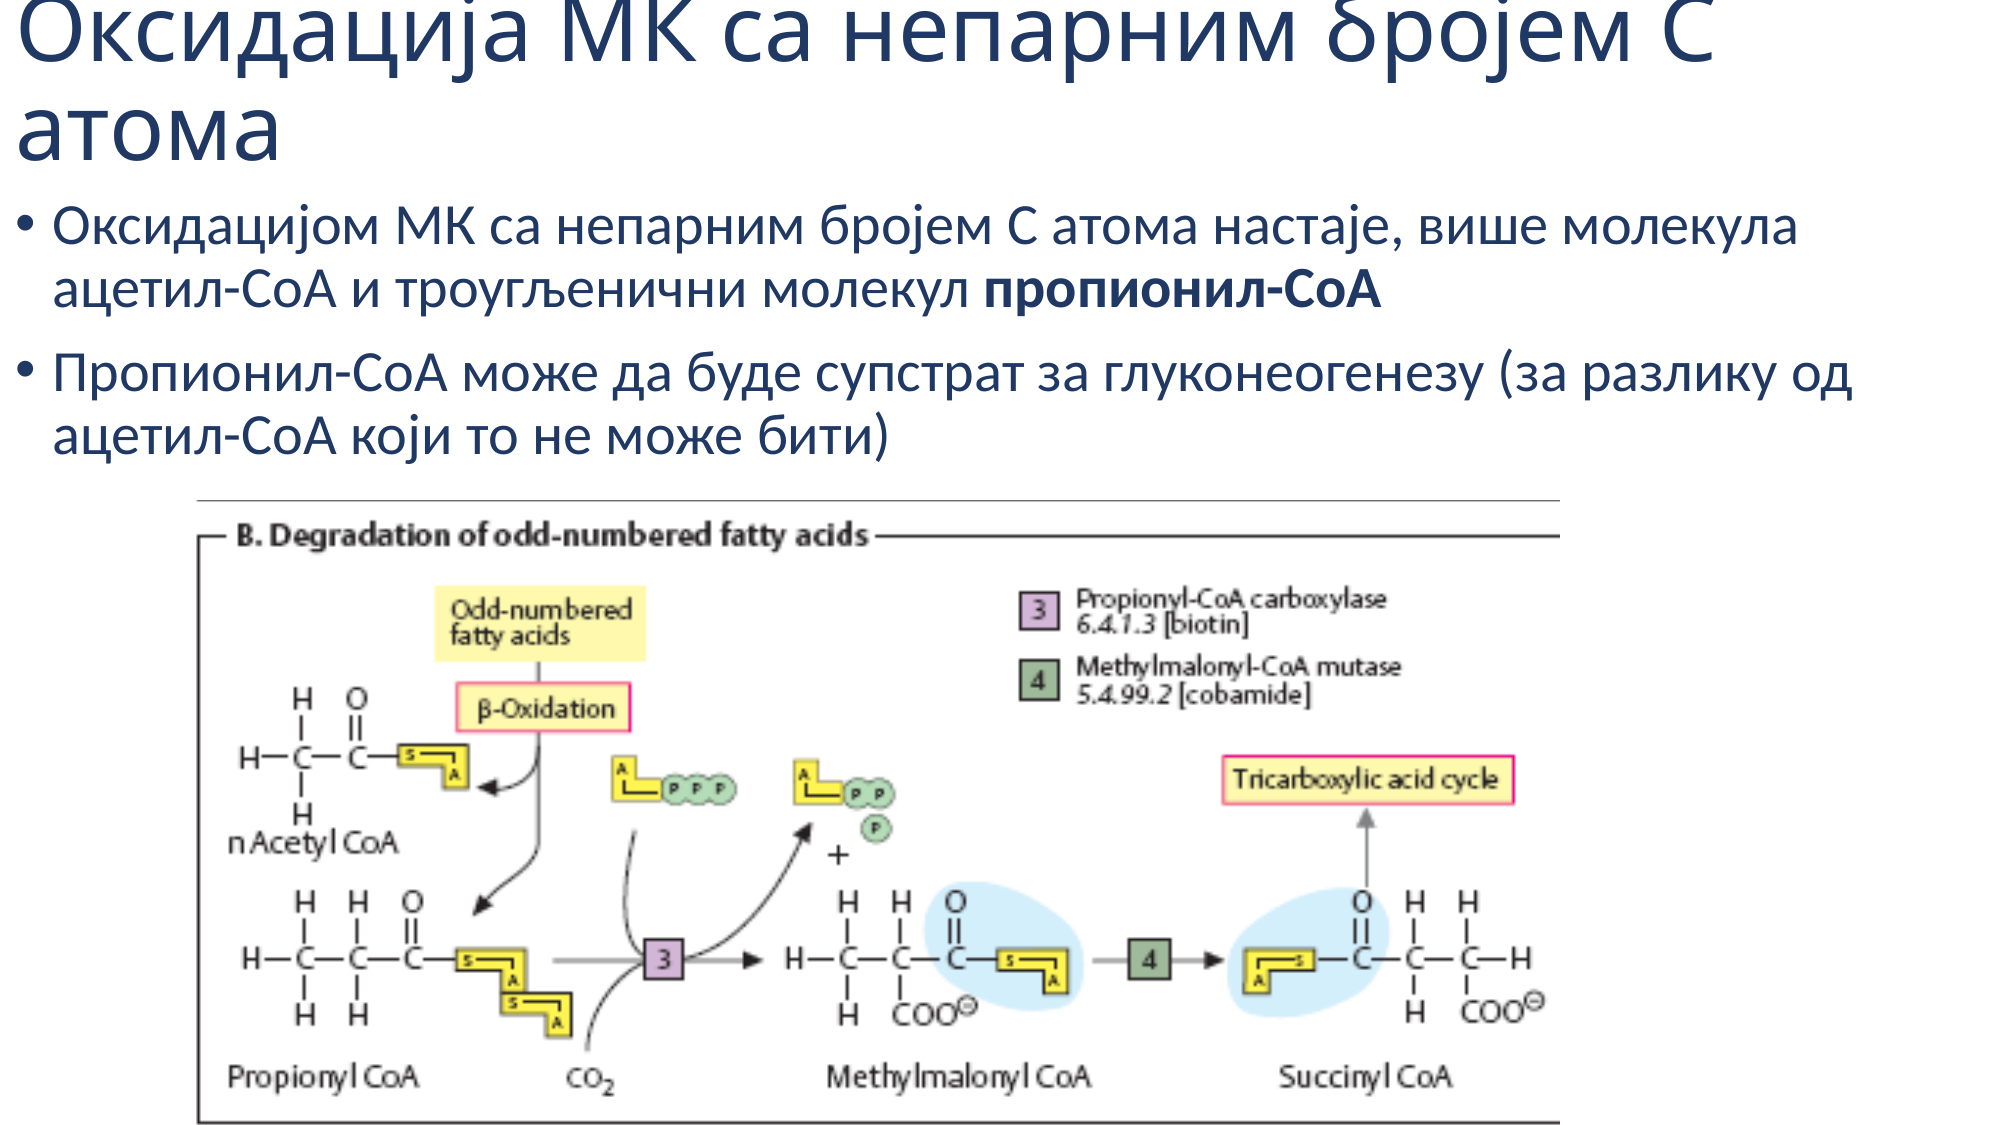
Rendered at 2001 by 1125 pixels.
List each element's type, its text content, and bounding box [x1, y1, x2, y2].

list Оксидацијом МК са непарним бројем С атома настаје, више молекула ацетил-СоА и троугљенични молекул пропионил-СоА Пропионил-СоА може да буде супстрат за глуконеогенезу (за разлику од ацетил-СоА који то не може бити) [0, 186, 2000, 476]
title Оксидација МК са непарним бројем С атома [0, 0, 2000, 163]
picture [195, 499, 1560, 1125]
